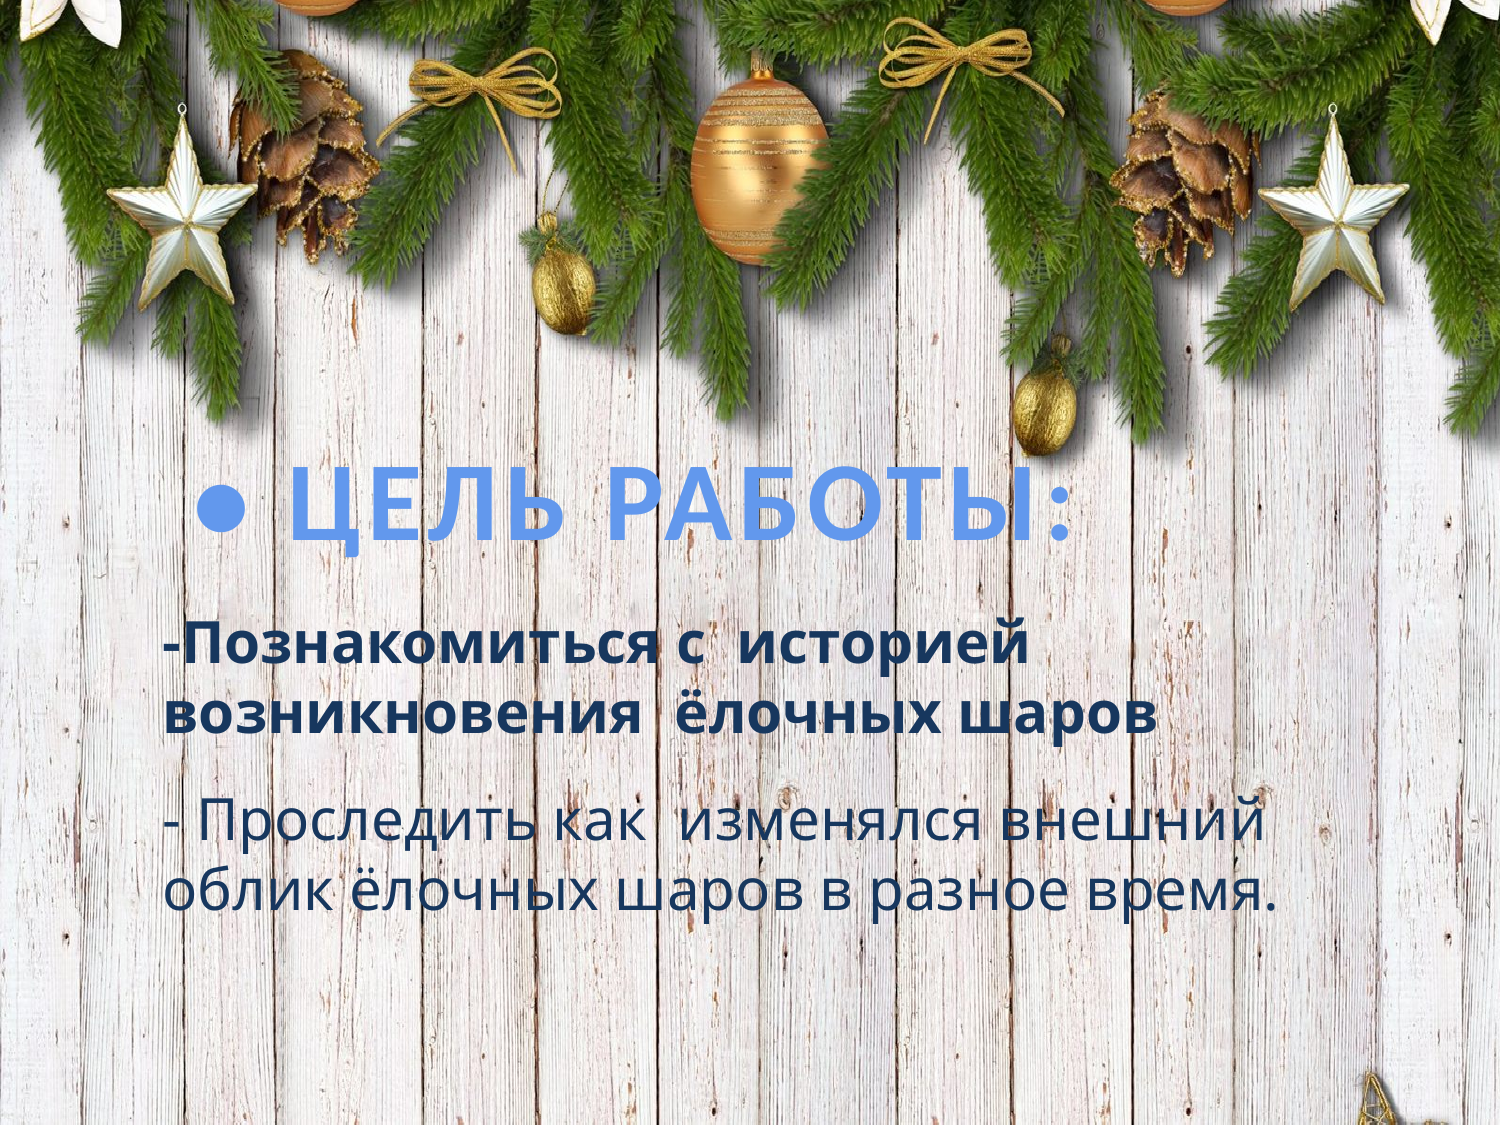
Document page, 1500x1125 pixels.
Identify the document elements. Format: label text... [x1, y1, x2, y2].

text_box • ЦЕЛЬ РАБОТЫ: [178, 420, 1093, 571]
text_box -Познакомиться с историей возникновения ёлочных шаров [147, 597, 1362, 753]
picture [0, 0, 1500, 1125]
text_box - Проследить как изменялся внешний облик ёлочных шаров в разное время. [147, 775, 1388, 930]
